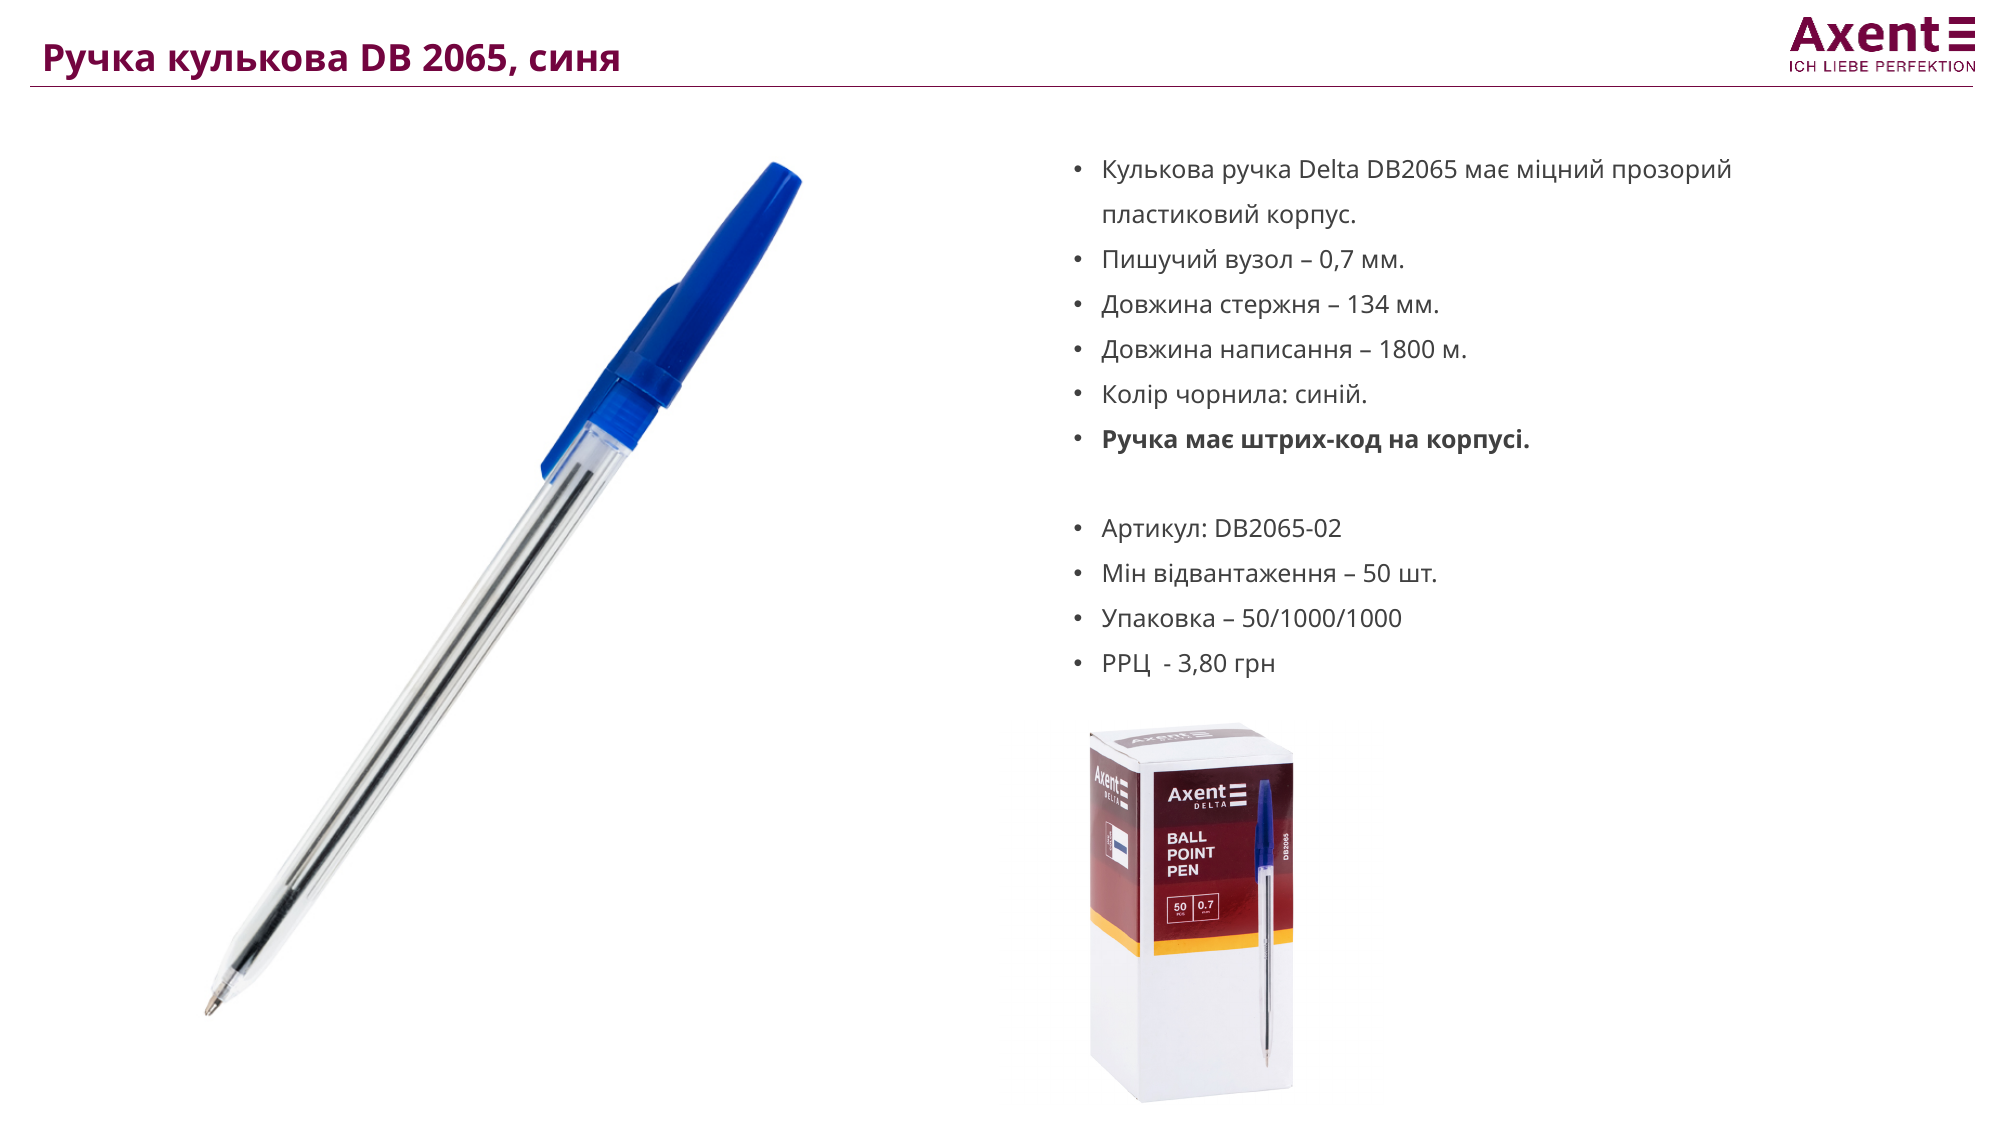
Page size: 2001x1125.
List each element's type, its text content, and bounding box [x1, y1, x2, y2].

picture [75, 156, 942, 1022]
text_box Кулькова ручка Delta DB2065 має міцний прозорий пластиковий корпус. Пишучий вузол – 0,7 мм. Довжина стержня – 134 мм. Довжина написання – 1800 м. Колір чорнила: синій. Ручка має штрих-код на корпусі. Артикул: DB2065-02 Мін відвантаження – 50 шт. Упаковка – 50/1000/1000 РРЦ - 3,80 грн [1058, 131, 1858, 685]
picture [1790, 17, 1975, 73]
picture [999, 720, 1384, 1105]
text_box Ручка кулькова DB 2065, синя [27, 4, 1028, 87]
